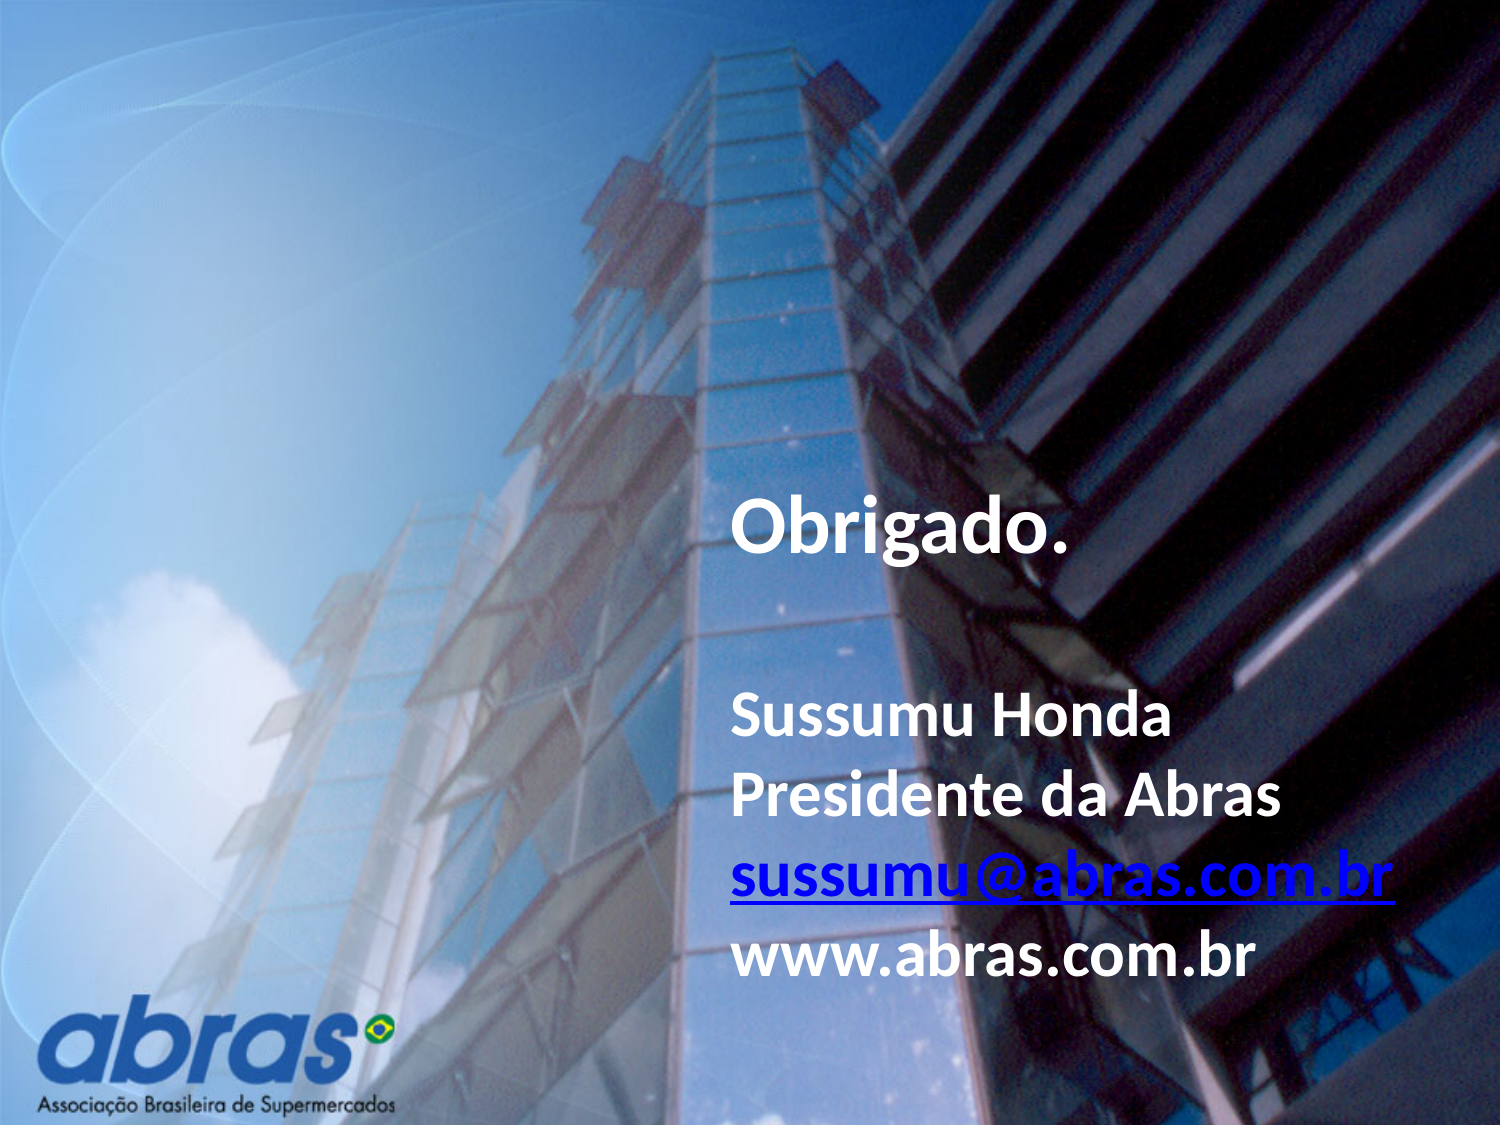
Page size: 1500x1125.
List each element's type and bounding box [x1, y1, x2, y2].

list [0, 0, 1500, 1125]
